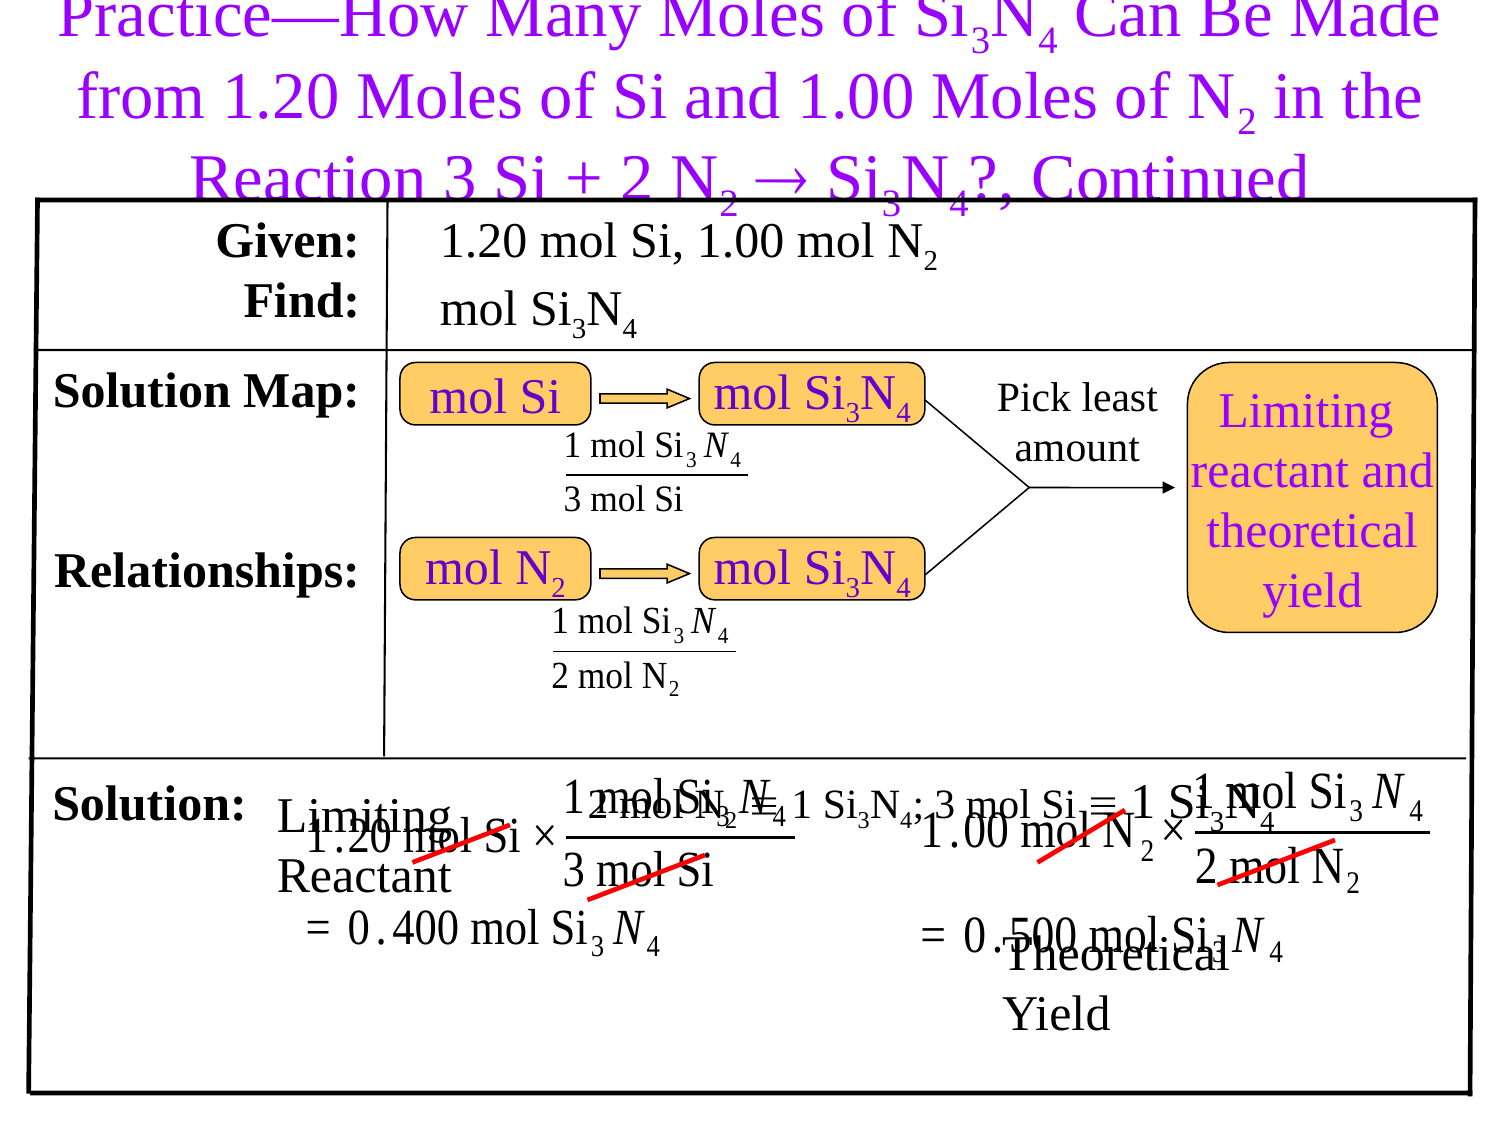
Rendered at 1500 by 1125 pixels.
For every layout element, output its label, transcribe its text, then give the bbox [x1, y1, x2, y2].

text_box 2 mol N2  1 Si3N4; 3 mol Si  1 Si3N4 [387, 351, 1475, 625]
text_box Limiting Reactant [262, 774, 468, 911]
text_box Solution Map: Relationships: [37, 350, 375, 625]
text_box Given: Find: [37, 199, 375, 350]
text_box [399, 362, 922, 426]
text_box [924, 362, 1438, 633]
text_box 1.20 mol Si, 1.00 mol N2 mol Si3N4 [424, 201, 1475, 350]
text_box Practice—How Many Moles of Si3N4 Can Be Made from 1.20 Moles of Si and 1.00 Moles of N2 in the Reaction 3 Si + 2 N2  Si3N4?, Continued [0, 37, 1500, 150]
text_box Solution: [37, 762, 375, 1024]
text_box Theoretical Yield [987, 912, 1258, 1048]
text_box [399, 537, 919, 601]
